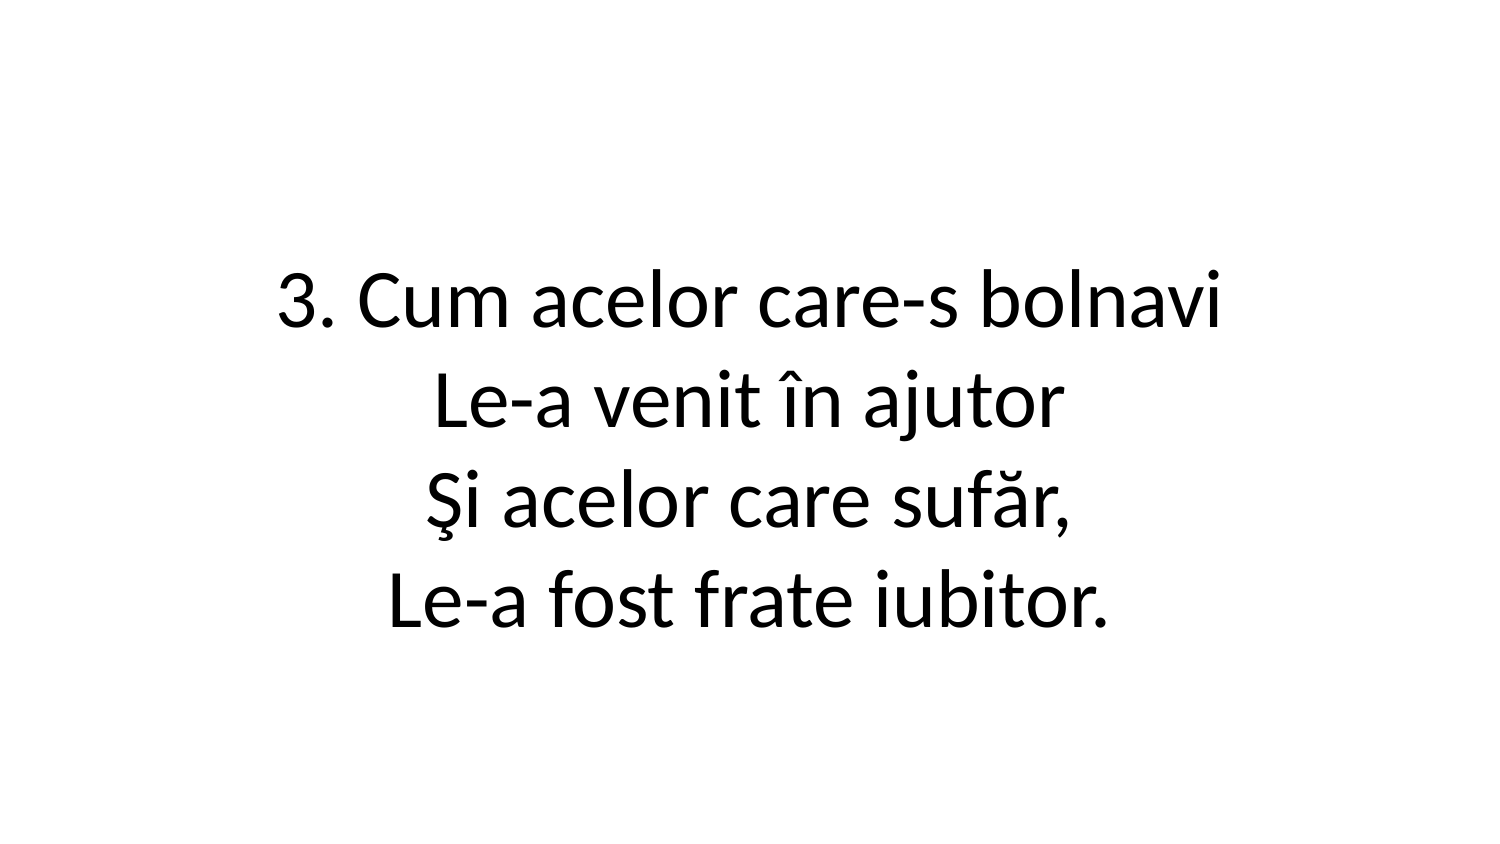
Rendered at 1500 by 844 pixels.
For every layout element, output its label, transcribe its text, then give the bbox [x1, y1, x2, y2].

text_box 3. Cum acelor care-s bolnavi Le-a venit în ajutor Şi acelor care sufăr, Le-a fost frate iubitor. [260, 192, 1240, 652]
